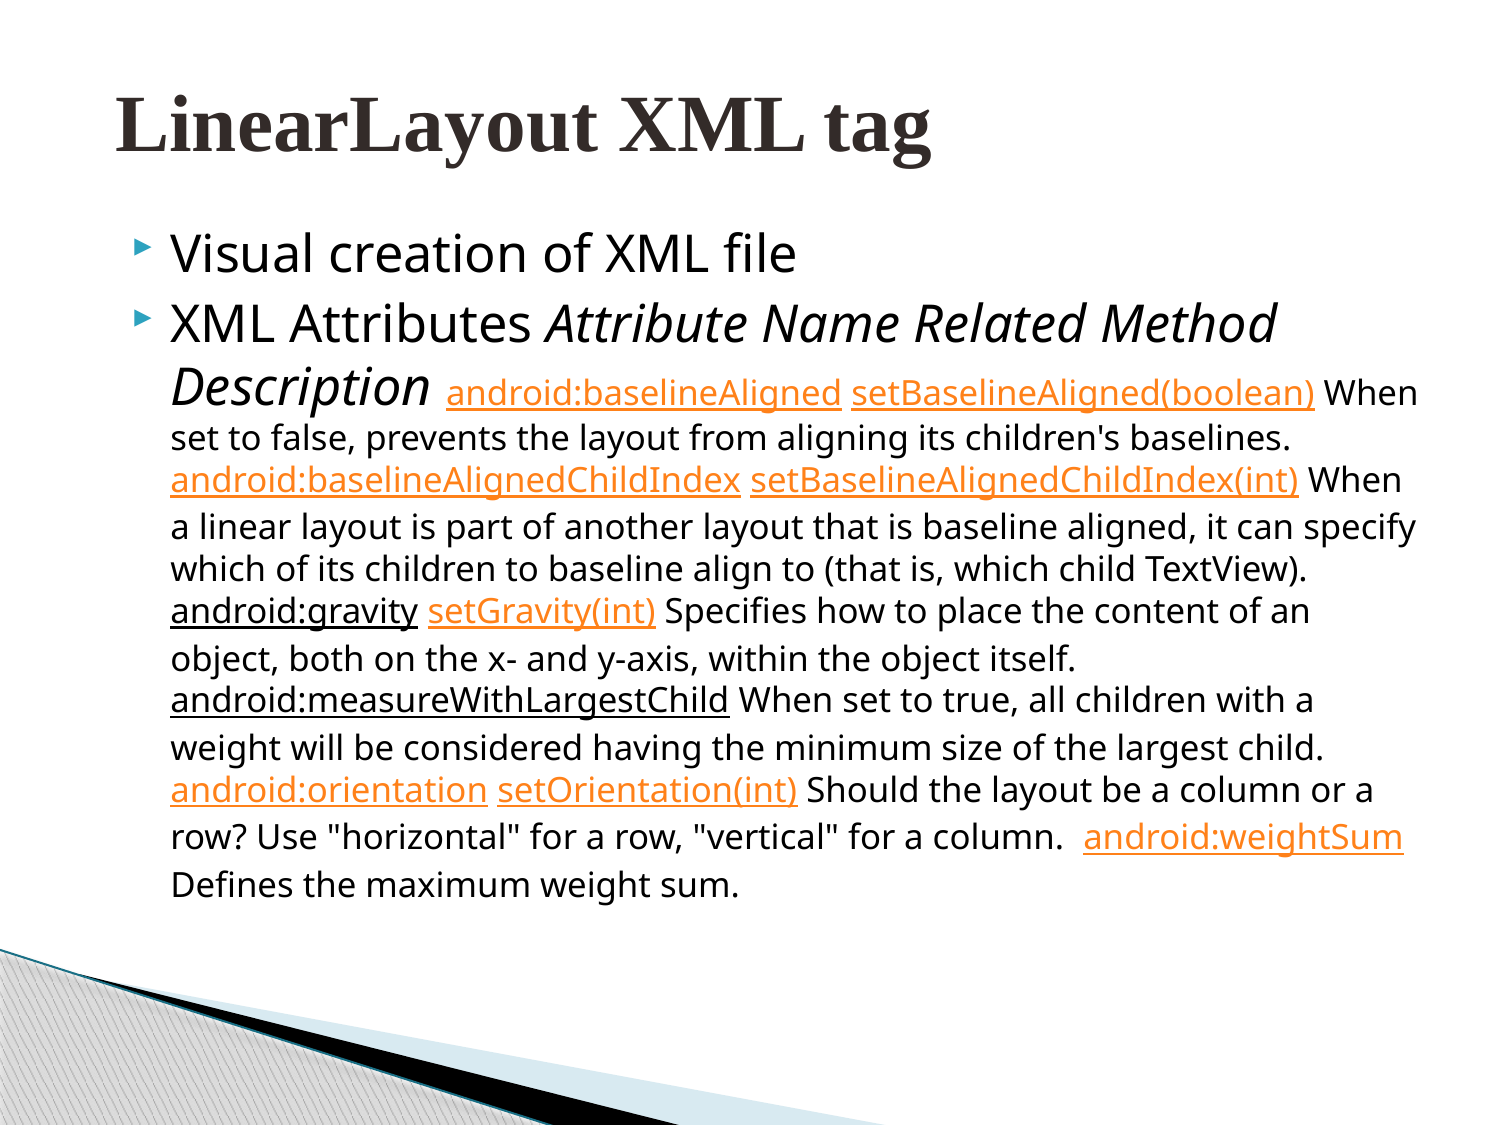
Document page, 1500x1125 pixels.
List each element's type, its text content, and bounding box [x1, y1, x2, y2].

title LinearLayout XML tag [100, 37, 1438, 200]
list Visual creation of XML file XML Attributes Attribute Name Related Method Description android:baselineAligned setBaselineAligned(boolean) When set to false, prevents the layout from aligning its children's baselines. android:baselineAlignedChildIndex setBaselineAlignedChildIndex(int) When a linear layout is part of another layout that is baseline aligned, it can specify which of its children to baseline align to (that is, which child TextView). android:gravity setGravity(int) Specifies how to place the content of an object, both on the x- and y-axis, within the object itself. android:measureWithLargestChild When set to true, all children with a weight will be considered having the minimum size of the largest child. android:orientation setOrientation(int) Should the layout be a column or a row? Use "horizontal" for a row, "vertical" for a column. android:weightSum Defines the maximum weight sum. [99, 212, 1438, 950]
